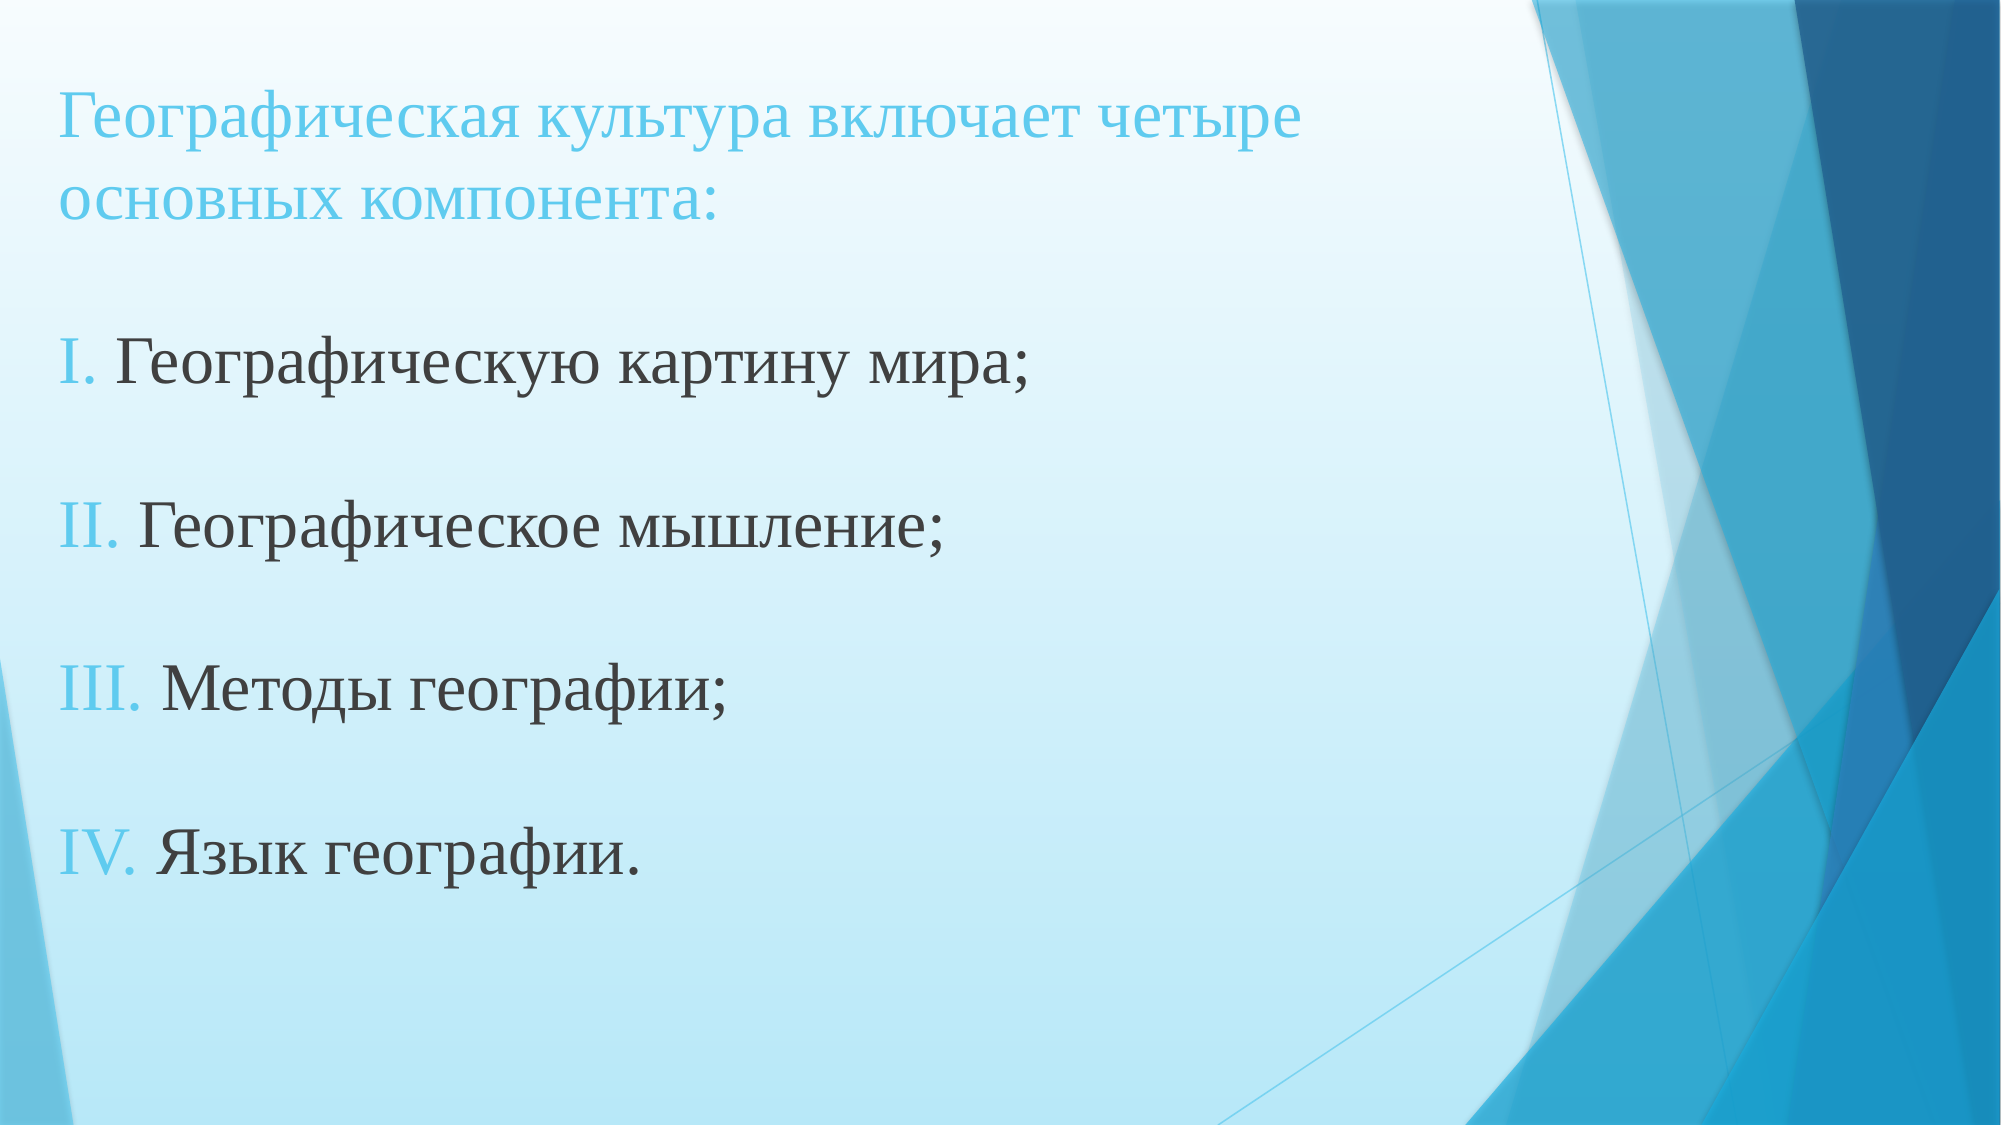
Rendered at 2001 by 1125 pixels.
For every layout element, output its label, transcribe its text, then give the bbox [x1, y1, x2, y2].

title Географическая культура включает четыре основных компонента: I. Географическую картину мира; II. Географическое мышление; III. Методы географии; IV. Язык географии. [43, 62, 1454, 897]
